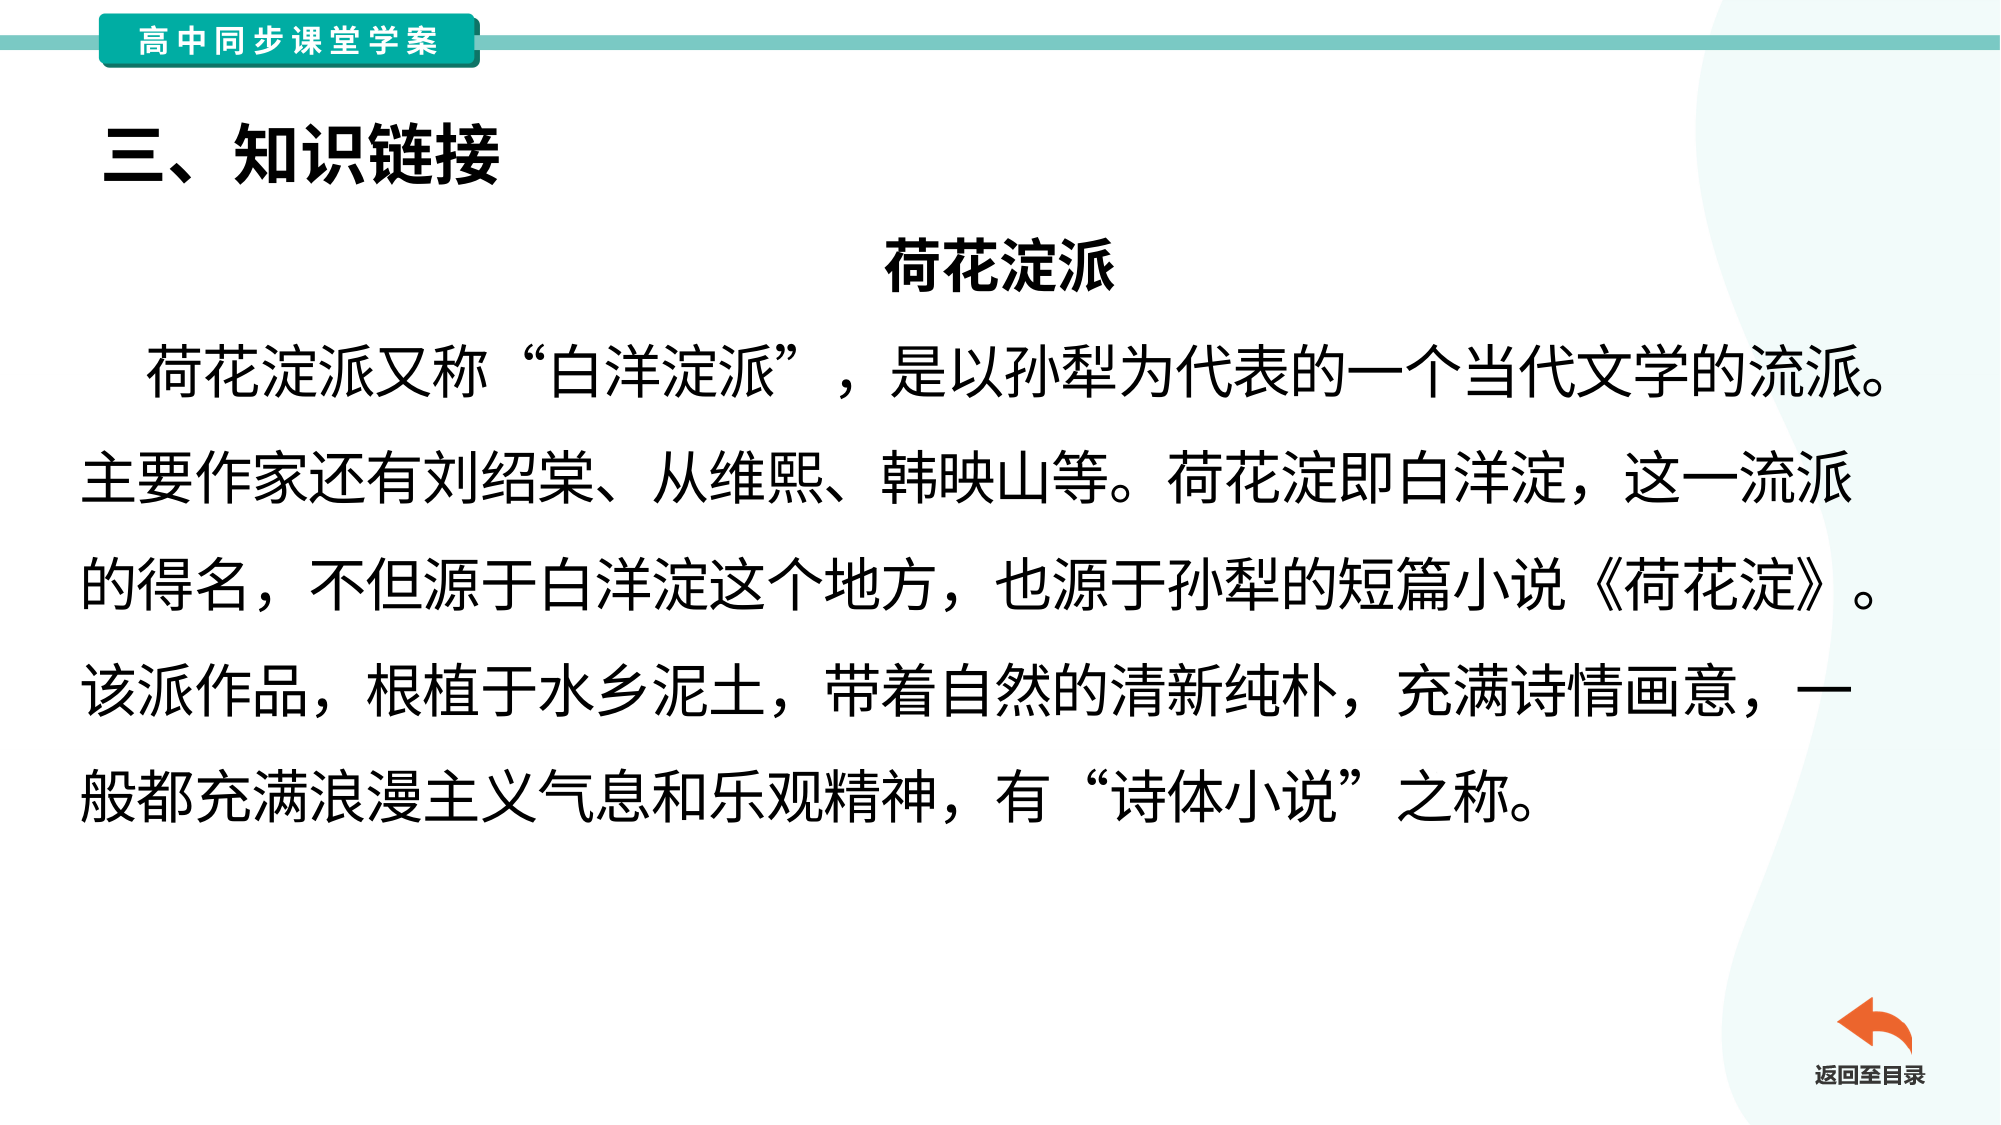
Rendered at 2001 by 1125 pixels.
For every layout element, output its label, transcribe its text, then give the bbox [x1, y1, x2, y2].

picture [0, 0, 2000, 1125]
text_box 三、知识链接 [100, 76, 1899, 192]
text_box 荷花淀派 荷花淀派又称“白洋淀派”，是以孙犁为代表的一个当代文学的流派。 主要作家还有刘绍棠、从维熙、韩映山等。荷花淀即白洋淀，这一流派 的得名，不但源于白洋淀这个地方，也源于孙犁的短篇小说《荷花淀》。 该派作品，根植于水乡泥土，带着自然的清新纯朴，充满诗情画意，一 般都充满浪漫主义气息和乐观精神，有“诗体小说”之称。 [100, 192, 1899, 831]
